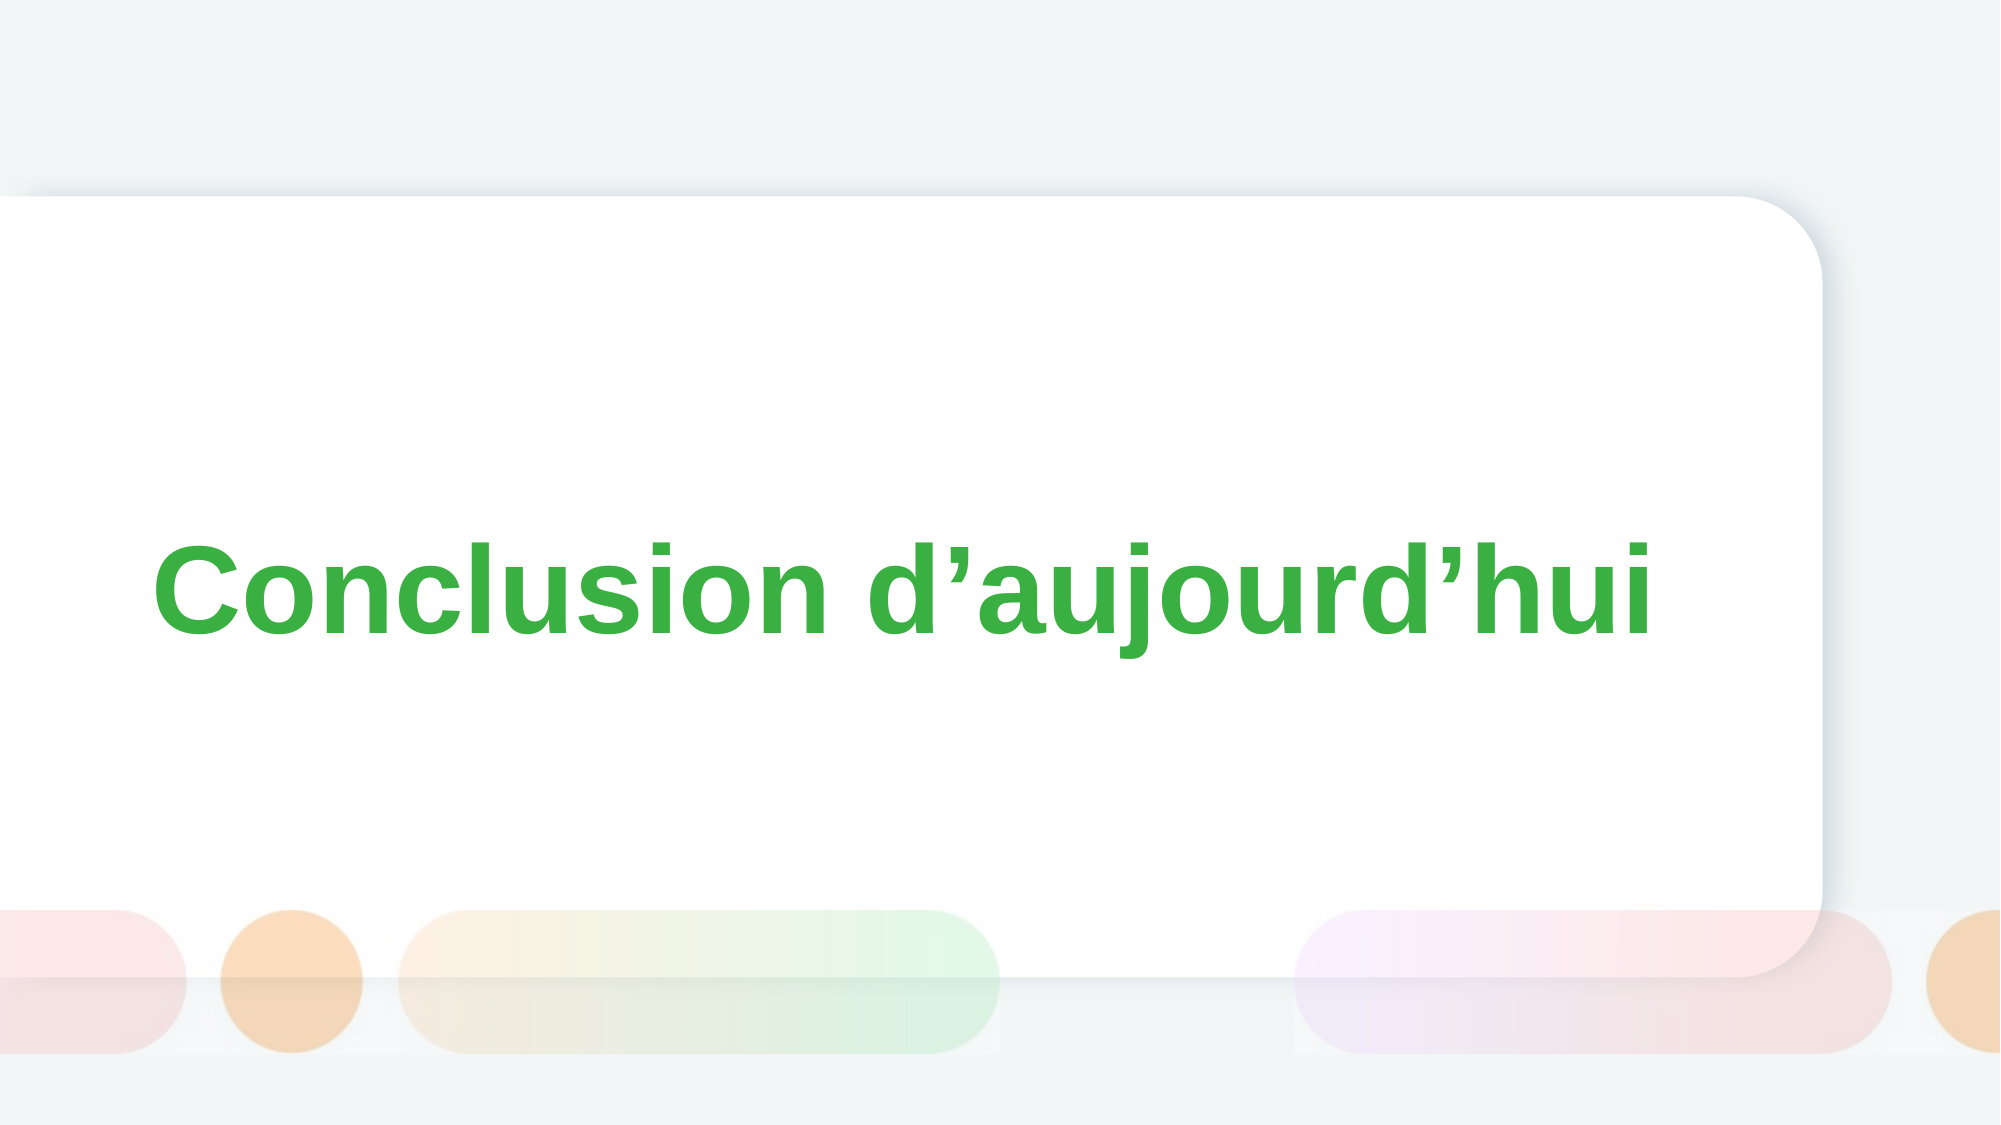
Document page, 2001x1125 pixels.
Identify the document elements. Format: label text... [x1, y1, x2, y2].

title Conclusion d’aujourd’hui [136, 313, 1729, 666]
